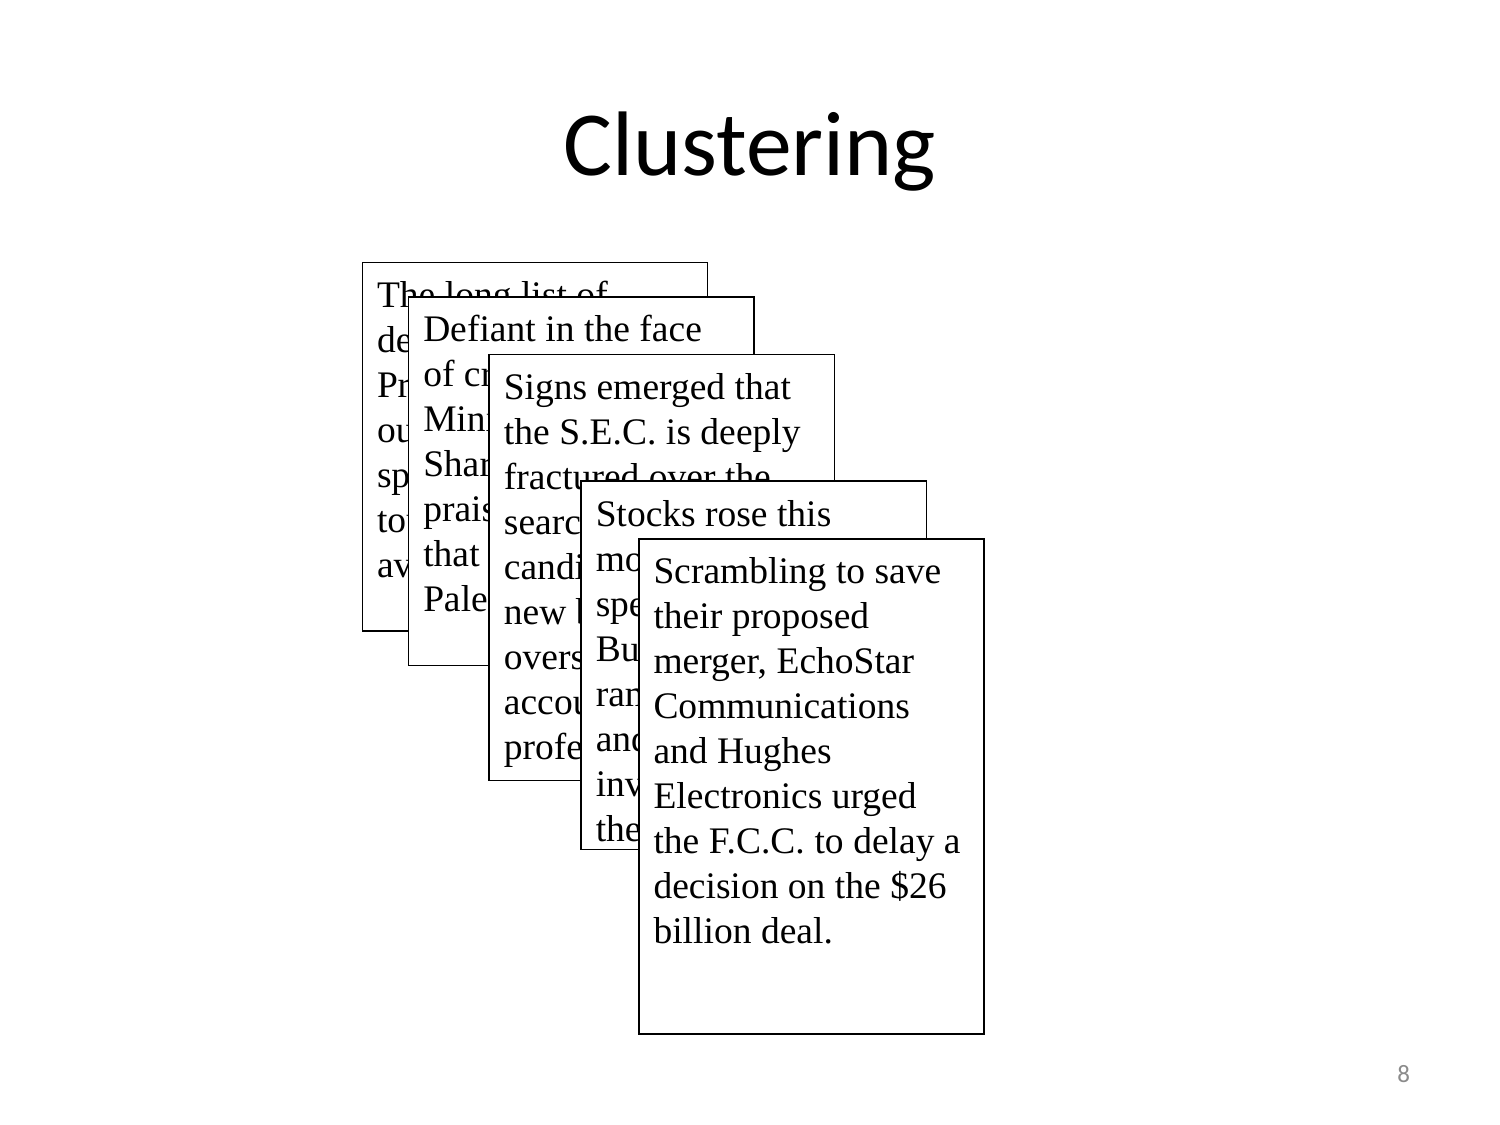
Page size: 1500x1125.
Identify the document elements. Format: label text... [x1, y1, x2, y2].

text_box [362, 262, 985, 1035]
slide_number 8 [1074, 1042, 1425, 1103]
title Clustering [75, 45, 1425, 233]
